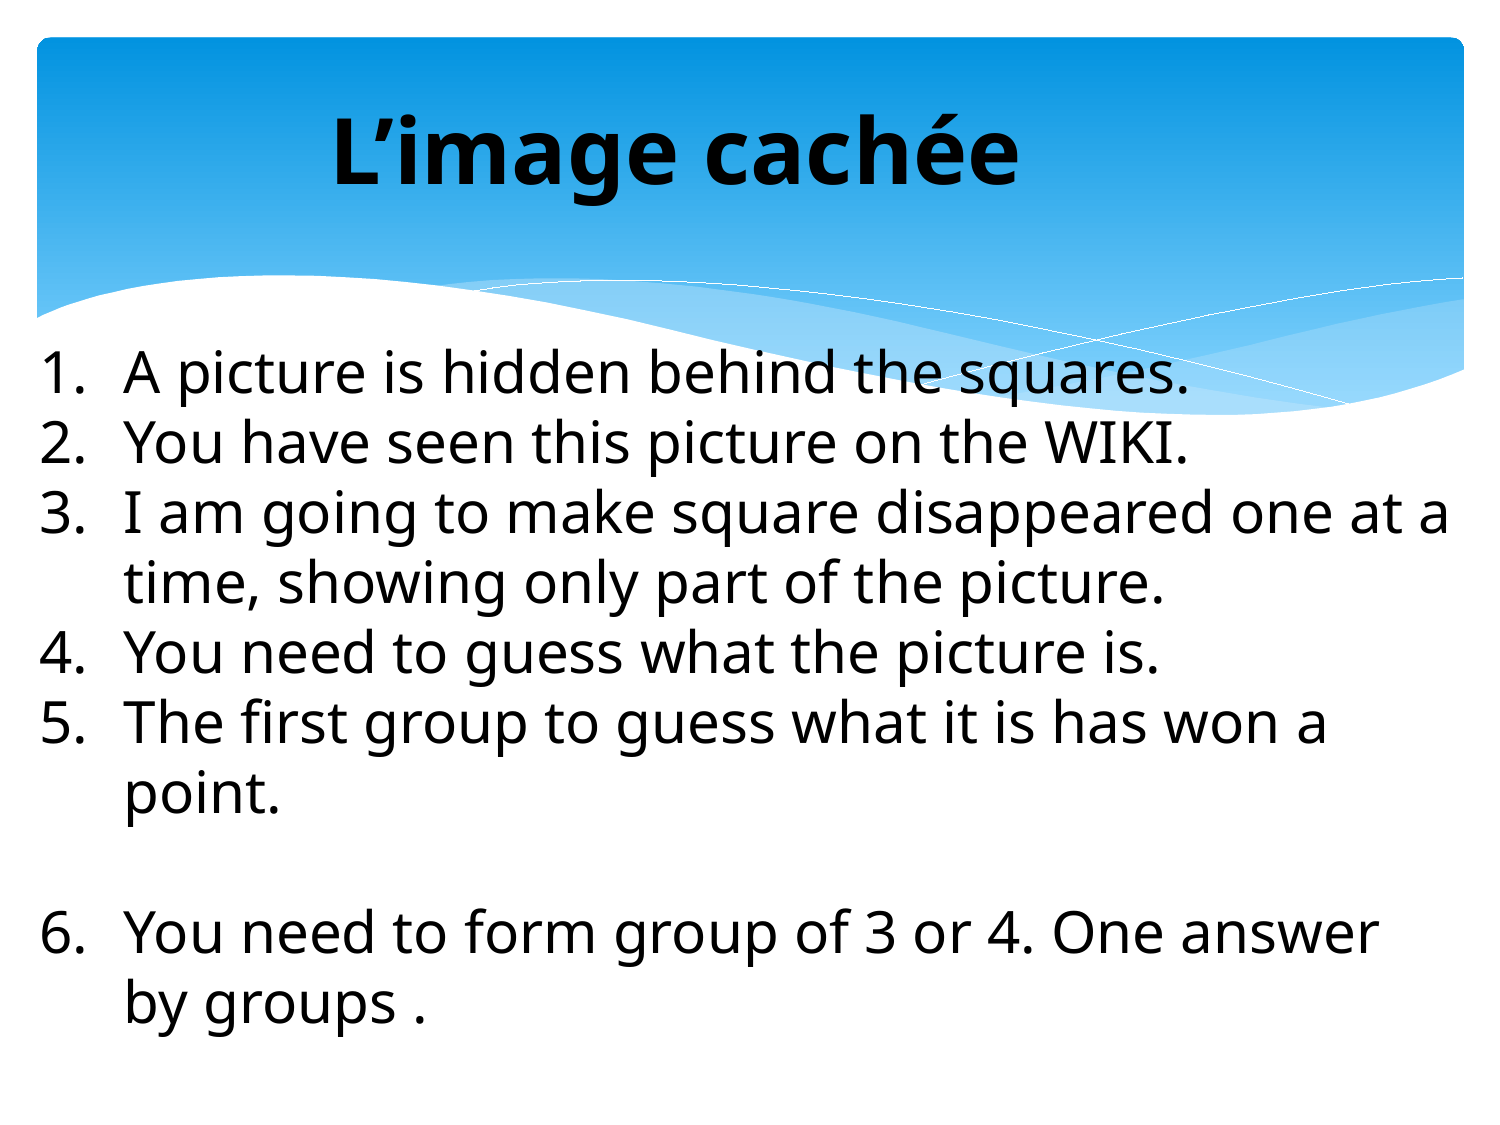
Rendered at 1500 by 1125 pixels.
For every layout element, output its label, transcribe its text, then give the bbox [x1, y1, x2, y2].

text_box A picture is hidden behind the squares. You have seen this picture on the WIKI. I am going to make square disappeared one at a time, showing only part of the picture. You need to guess what the picture is. The first group to guess what it is has won a point. You need to form group of 3 or 4. One answer by groups . [24, 257, 1469, 1113]
text_box L’image cachée [95, 85, 1257, 210]
